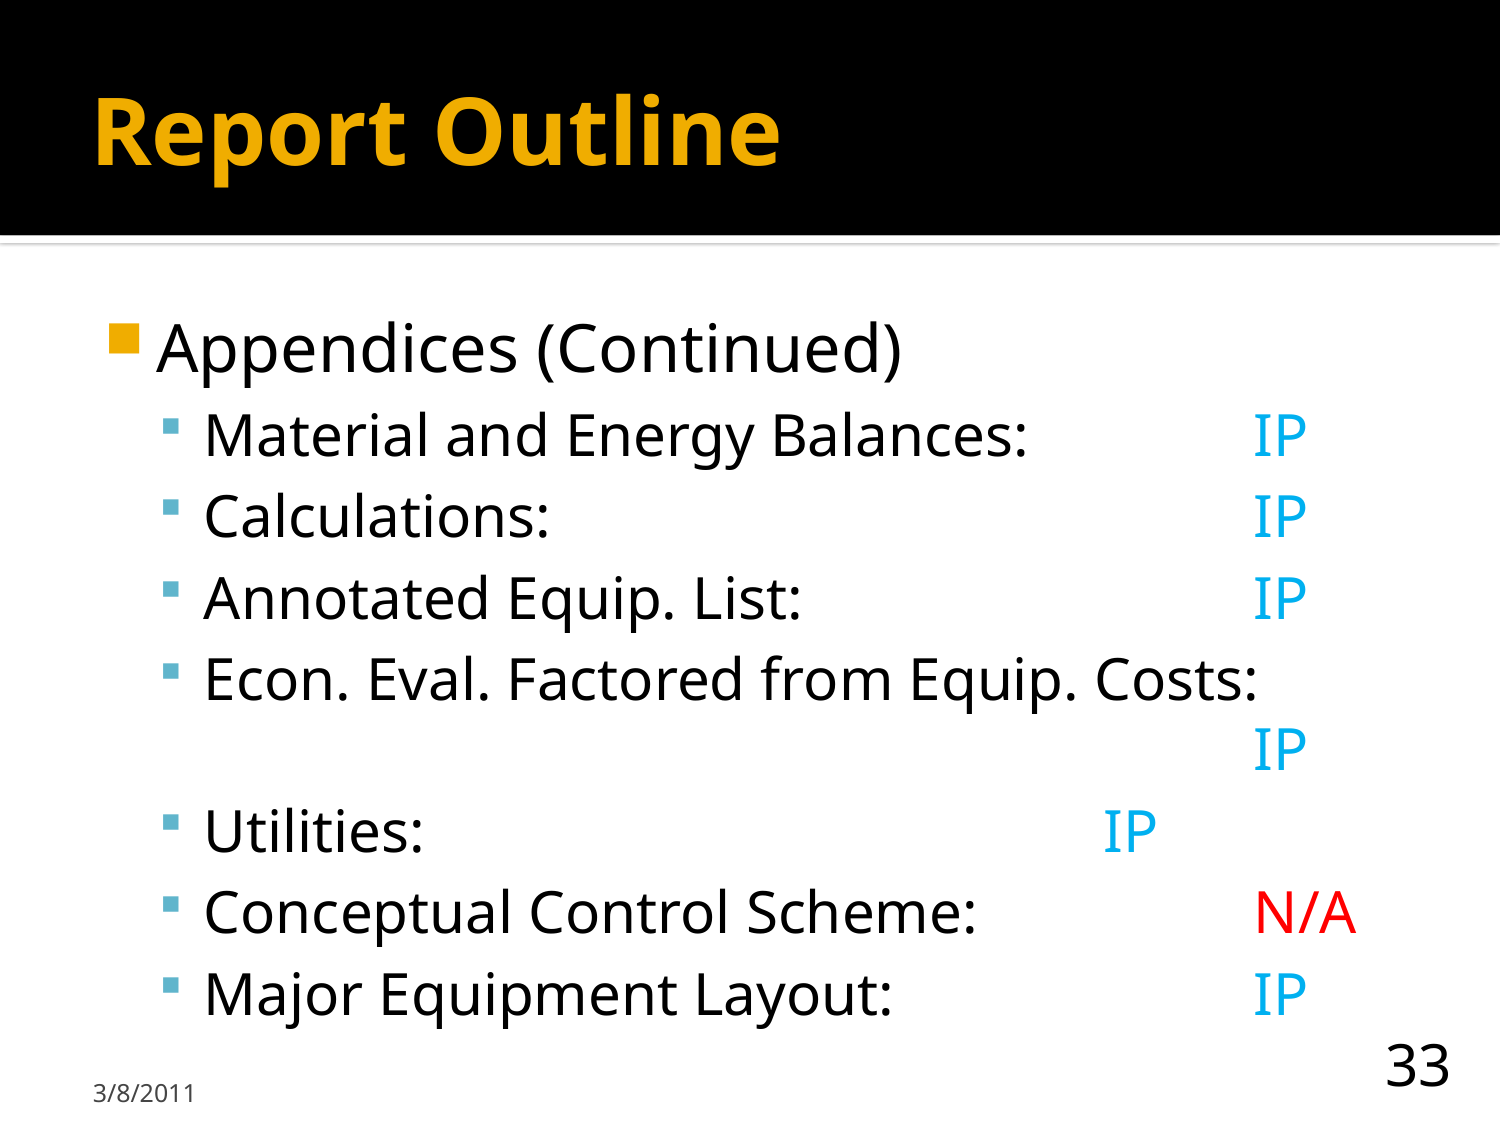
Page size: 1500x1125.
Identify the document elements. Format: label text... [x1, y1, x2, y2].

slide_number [75, 1062, 425, 1108]
slide_number 33 [1345, 1062, 1467, 1108]
list Appendices (Continued) Material and Energy Balances: IP Calculations: IP Annotated Equip. List: IP Econ. Eval. Factored from Equip. Costs: IP Utilities: IP Conceptual Control Scheme: N/A Major Equipment Layout: IP [75, 291, 1425, 1050]
title Report Outline [75, 25, 1425, 231]
